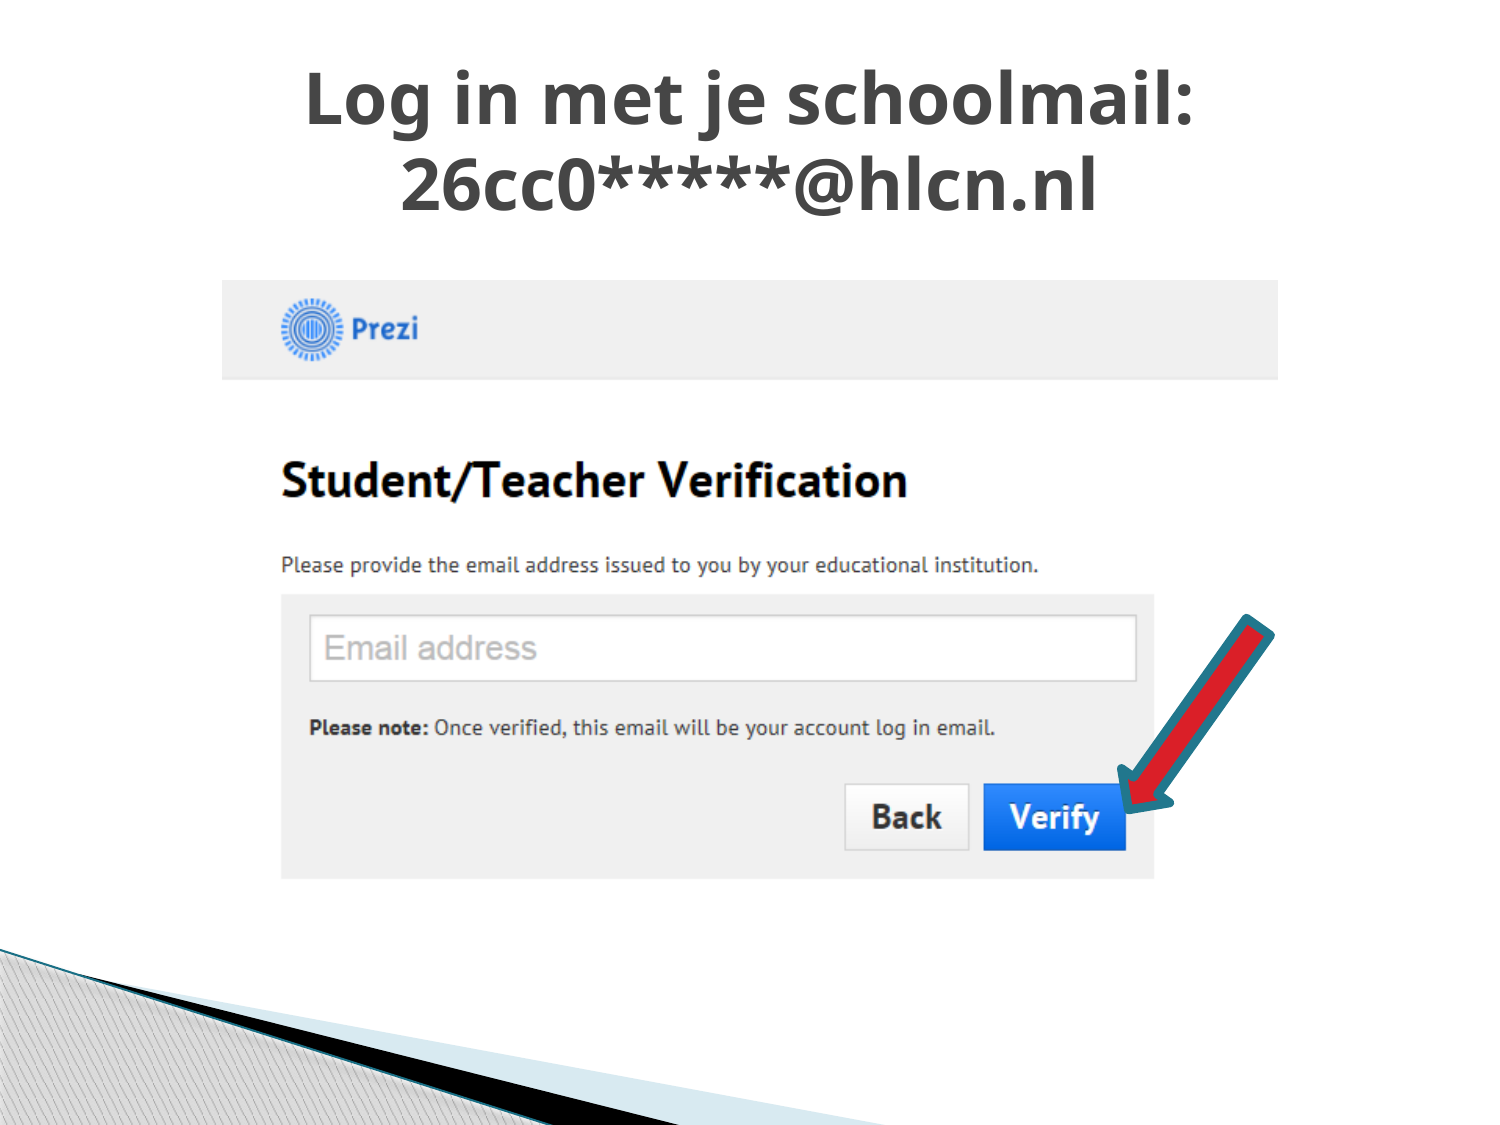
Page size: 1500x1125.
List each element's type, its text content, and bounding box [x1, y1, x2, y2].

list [222, 280, 1278, 948]
title Log in met je schoolmail: 26cc0*****@hlcn.nl [75, 45, 1425, 233]
